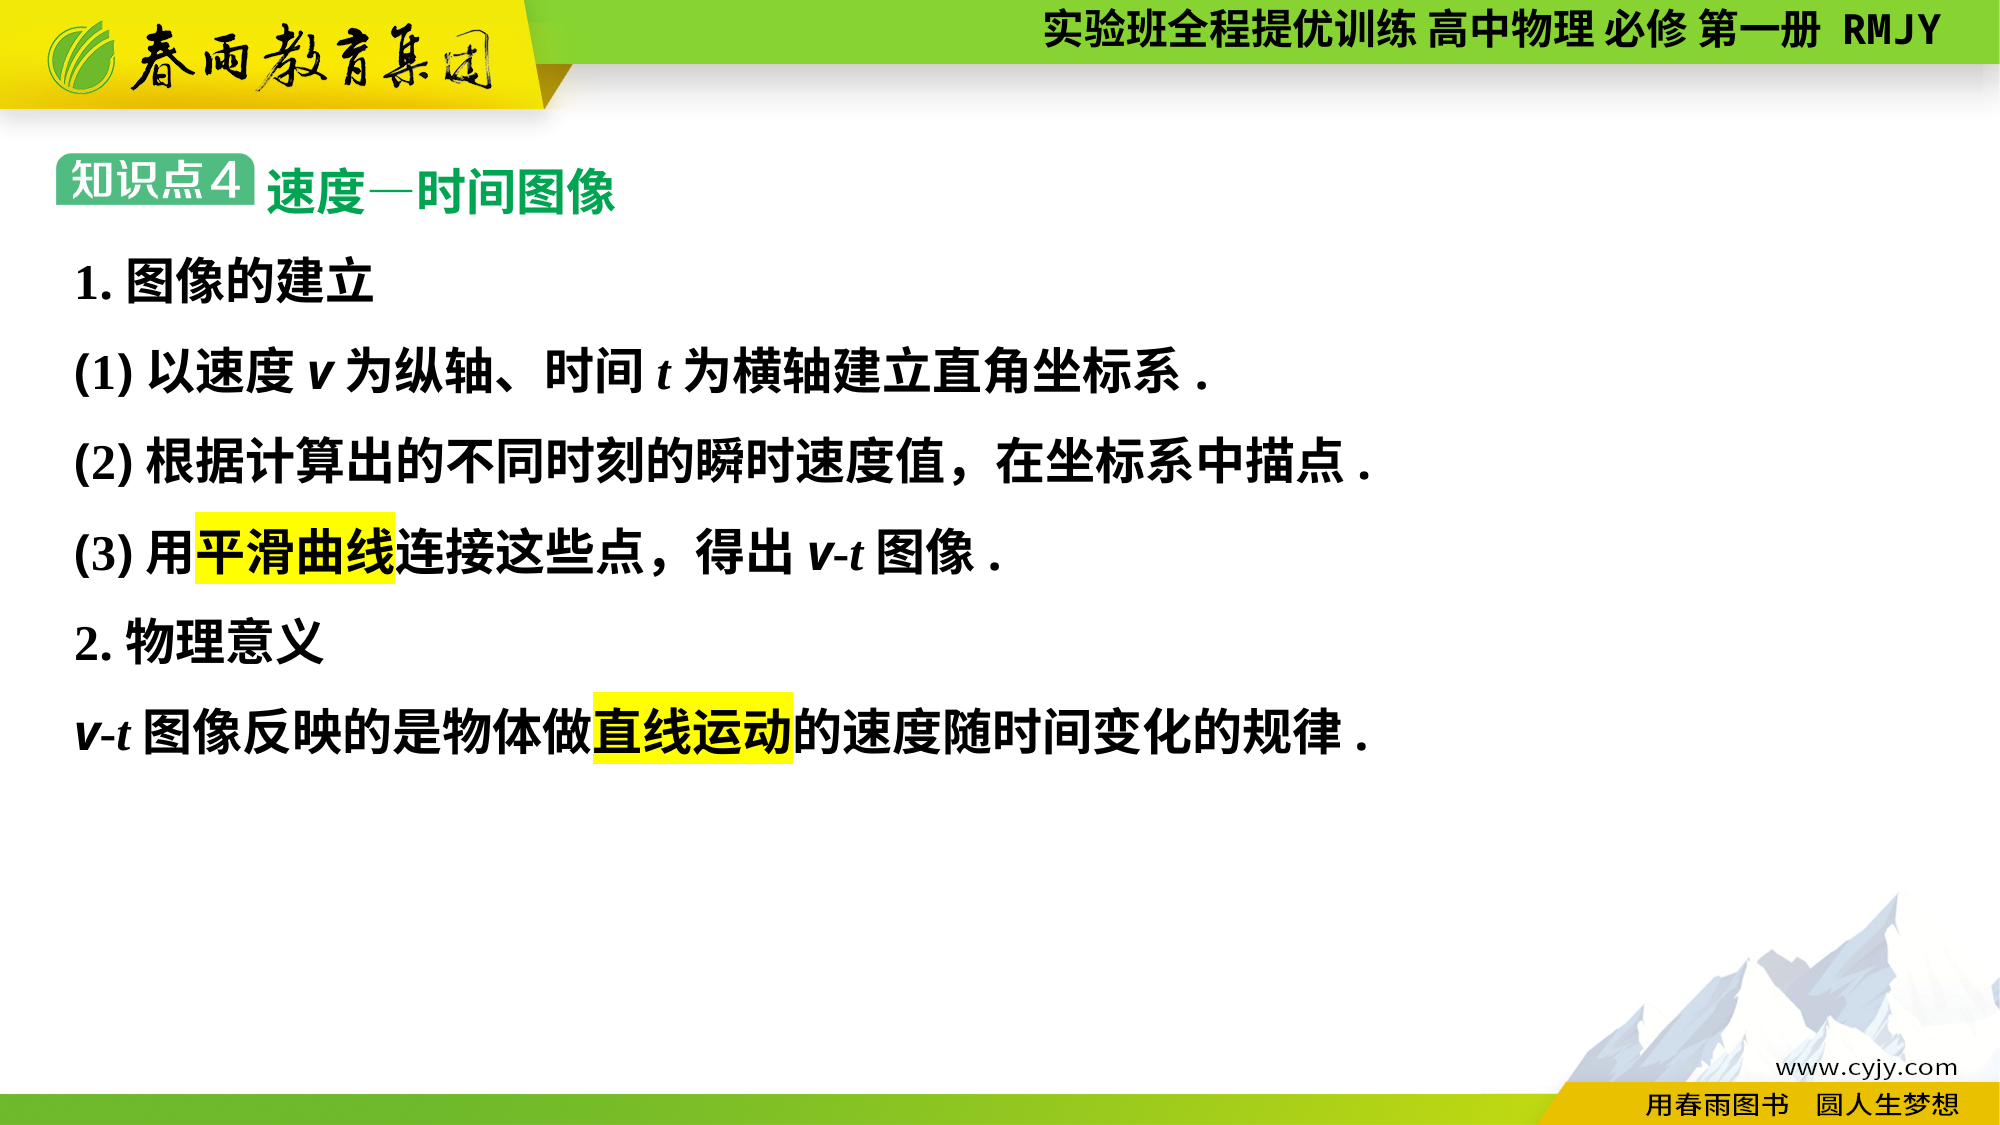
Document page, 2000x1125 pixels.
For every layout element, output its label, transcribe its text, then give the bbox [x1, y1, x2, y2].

picture [0, 0, 2000, 1125]
list 速度—时间图像 1.图像的建立 (1)以速度v为纵轴、时间t为横轴建立直角坐标系. (2)根据计算出的不同时刻的瞬时速度值，在坐标系中描点. (3)用平滑曲线连接这些点，得出v-t图像. 2.物理意义 v-t图像反映的是物体做直线运动的速度随时间变化的规律. [59, 122, 1944, 774]
